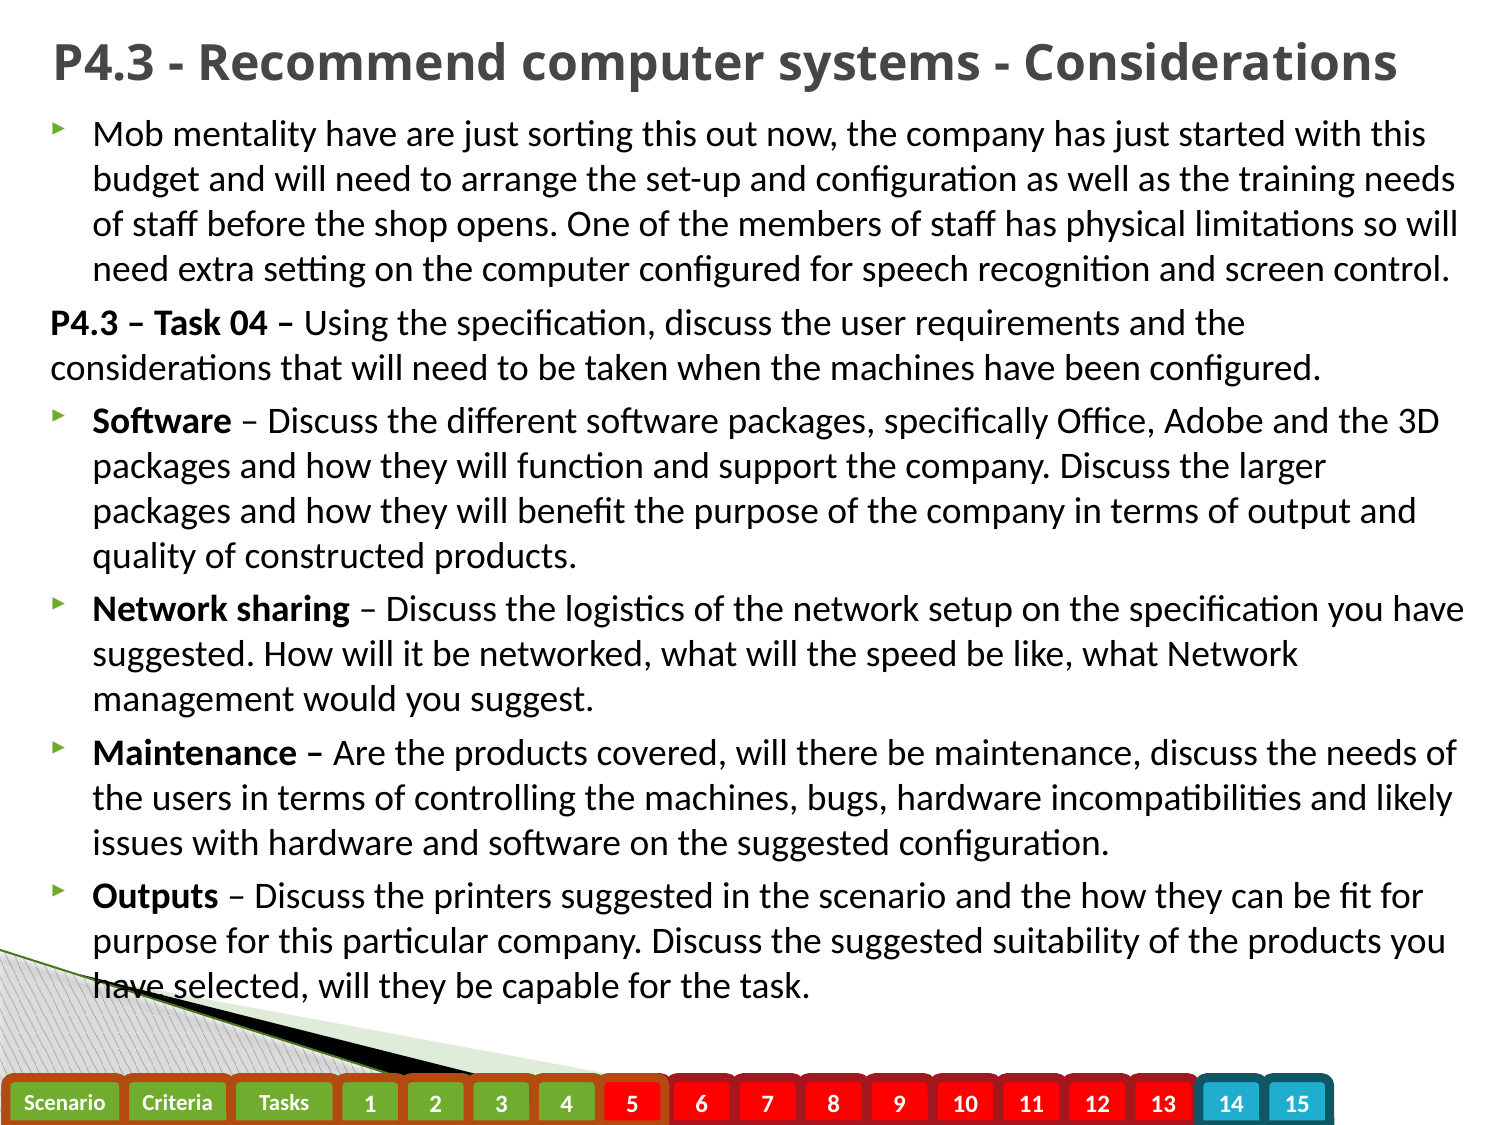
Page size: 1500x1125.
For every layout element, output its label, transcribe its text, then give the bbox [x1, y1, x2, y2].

list Mob mentality have are just sorting this out now, the company has just started with this budget and will need to arrange the set-up and configuration as well as the training needs of staff before the shop opens. One of the members of staff has physical limitations so will need extra setting on the computer configured for speech recognition and screen control. P4.3 – Task 04 – Using the specification, discuss the user requirements and the considerations that will need to be taken when the machines have been configured. Software – Discuss the different software packages, specifically Office, Adobe and the 3D packages and how they will function and support the company. Discuss the larger packages and how they will benefit the purpose of the company in terms of output and quality of constructed products. Network sharing – Discuss the logistics of the network setup on the specification you have suggested. How will it be networked, what will the speed be like, what Network management would you suggest. Maintenance – Are the products covered, will there be maintenance, discuss the needs of the users in terms of controlling the machines, bugs, hardware incompatibilities and likely issues with hardware and software on the suggested configuration. Outputs – Discuss the printers suggested in the scenario and the how they can be fit for purpose for this particular company. Discuss the suggested suitability of the products you have selected, will they be capable for the task. [17, 101, 1483, 1047]
title P4.3 - Recommend computer systems - Considerations [37, 19, 1471, 102]
